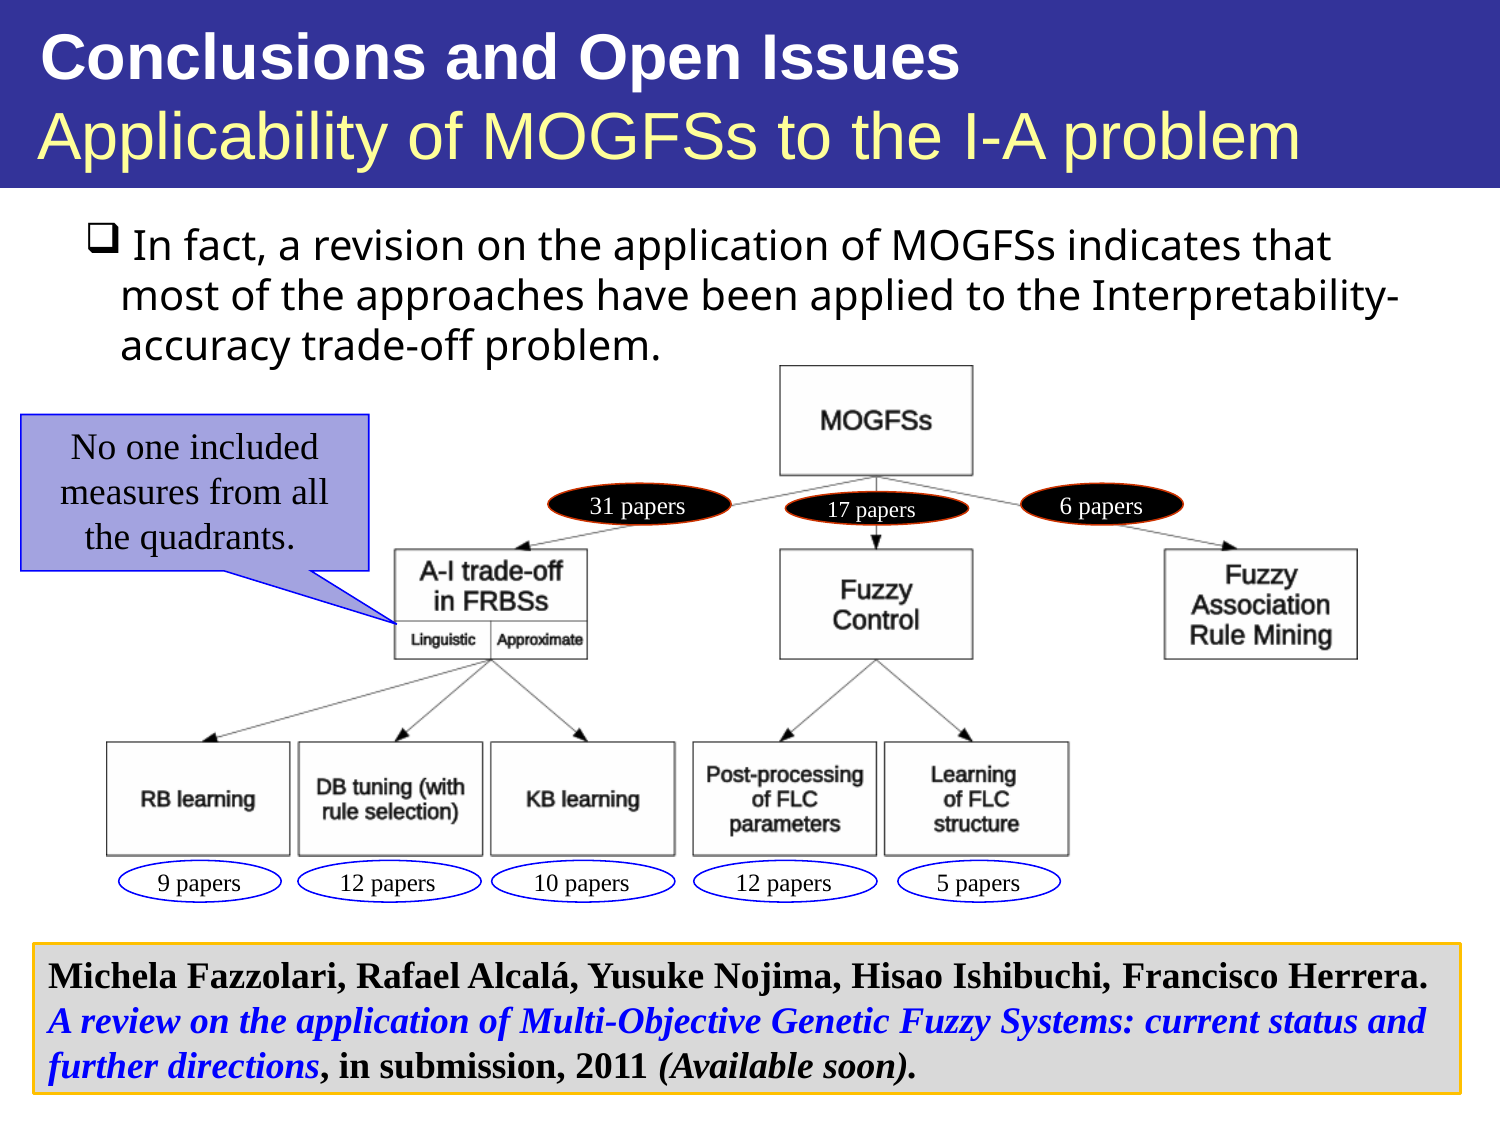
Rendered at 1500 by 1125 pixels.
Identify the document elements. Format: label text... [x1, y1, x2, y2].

text_box 5 papers [897, 865, 1061, 903]
text_box In fact, a revision on the application of MOGFSs indicates that most of the approaches have been applied to the Interpretability-accuracy trade-off problem. [69, 211, 1432, 419]
text_box No one included measures from all the quadrants. [20, 414, 101, 571]
picture [106, 364, 1358, 857]
text_box 12 papers [693, 865, 878, 903]
text_box [137, 299, 1468, 988]
text_box 9 papers [118, 865, 282, 903]
text_box 10 papers [491, 865, 675, 903]
text_box 12 papers [297, 865, 482, 903]
text_box Michela Fazzolari, Rafael Alcalá, Yusuke Nojima, Hisao Ishibuchi, Francisco Herrera. A review on the application of Multi-Objective Genetic Fuzzy Systems: current status and further directions, in submission, 2011 (Available soon). [33, 943, 1461, 1094]
text_box Conclusions and Open Issues Applicability of MOGFSs to the I-A problem [7, 0, 1500, 188]
